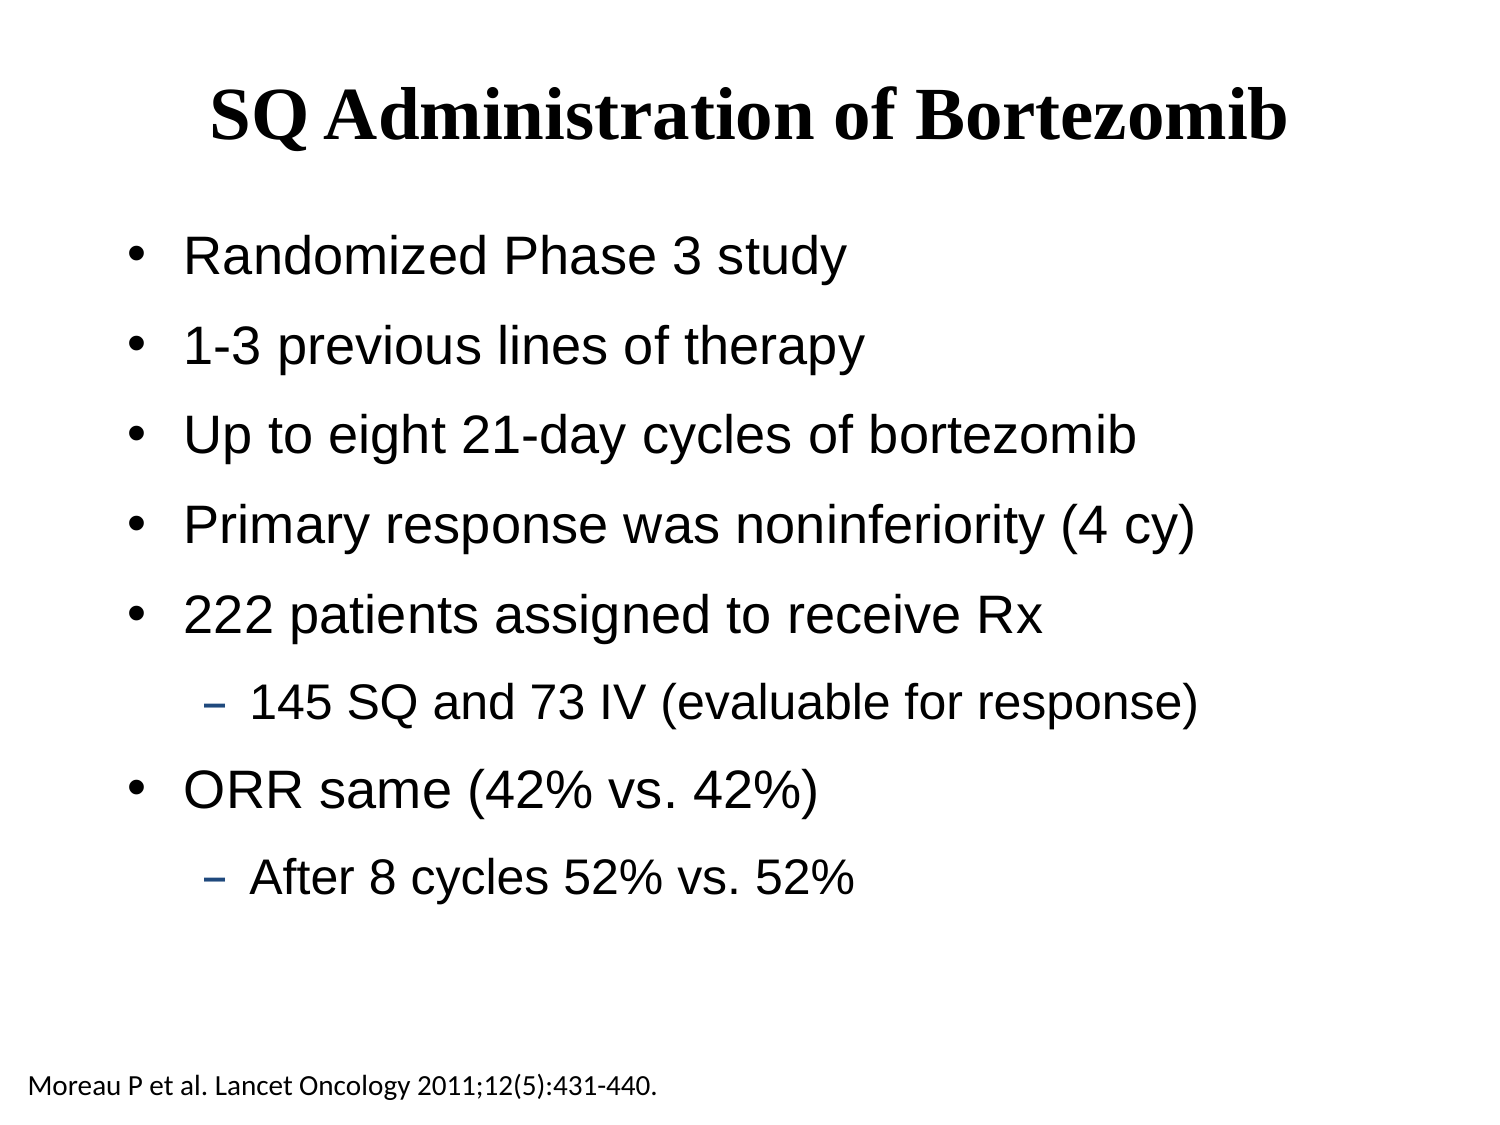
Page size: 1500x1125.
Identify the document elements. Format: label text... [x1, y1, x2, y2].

list Randomized Phase 3 study 1-3 previous lines of therapy Up to eight 21-day cycles of bortezomib Primary response was noninferiority (4 cy) 222 patients assigned to receive Rx 145 SQ and 73 IV (evaluable for response) ORR same (42% vs. 42%) After 8 cycles 52% vs. 52% [112, 212, 1388, 963]
title SQ Administration of Bortezomib [112, 62, 1388, 157]
text_box Moreau P et al. Lancet Oncology 2011;12(5):431-440. [12, 1062, 1163, 1113]
